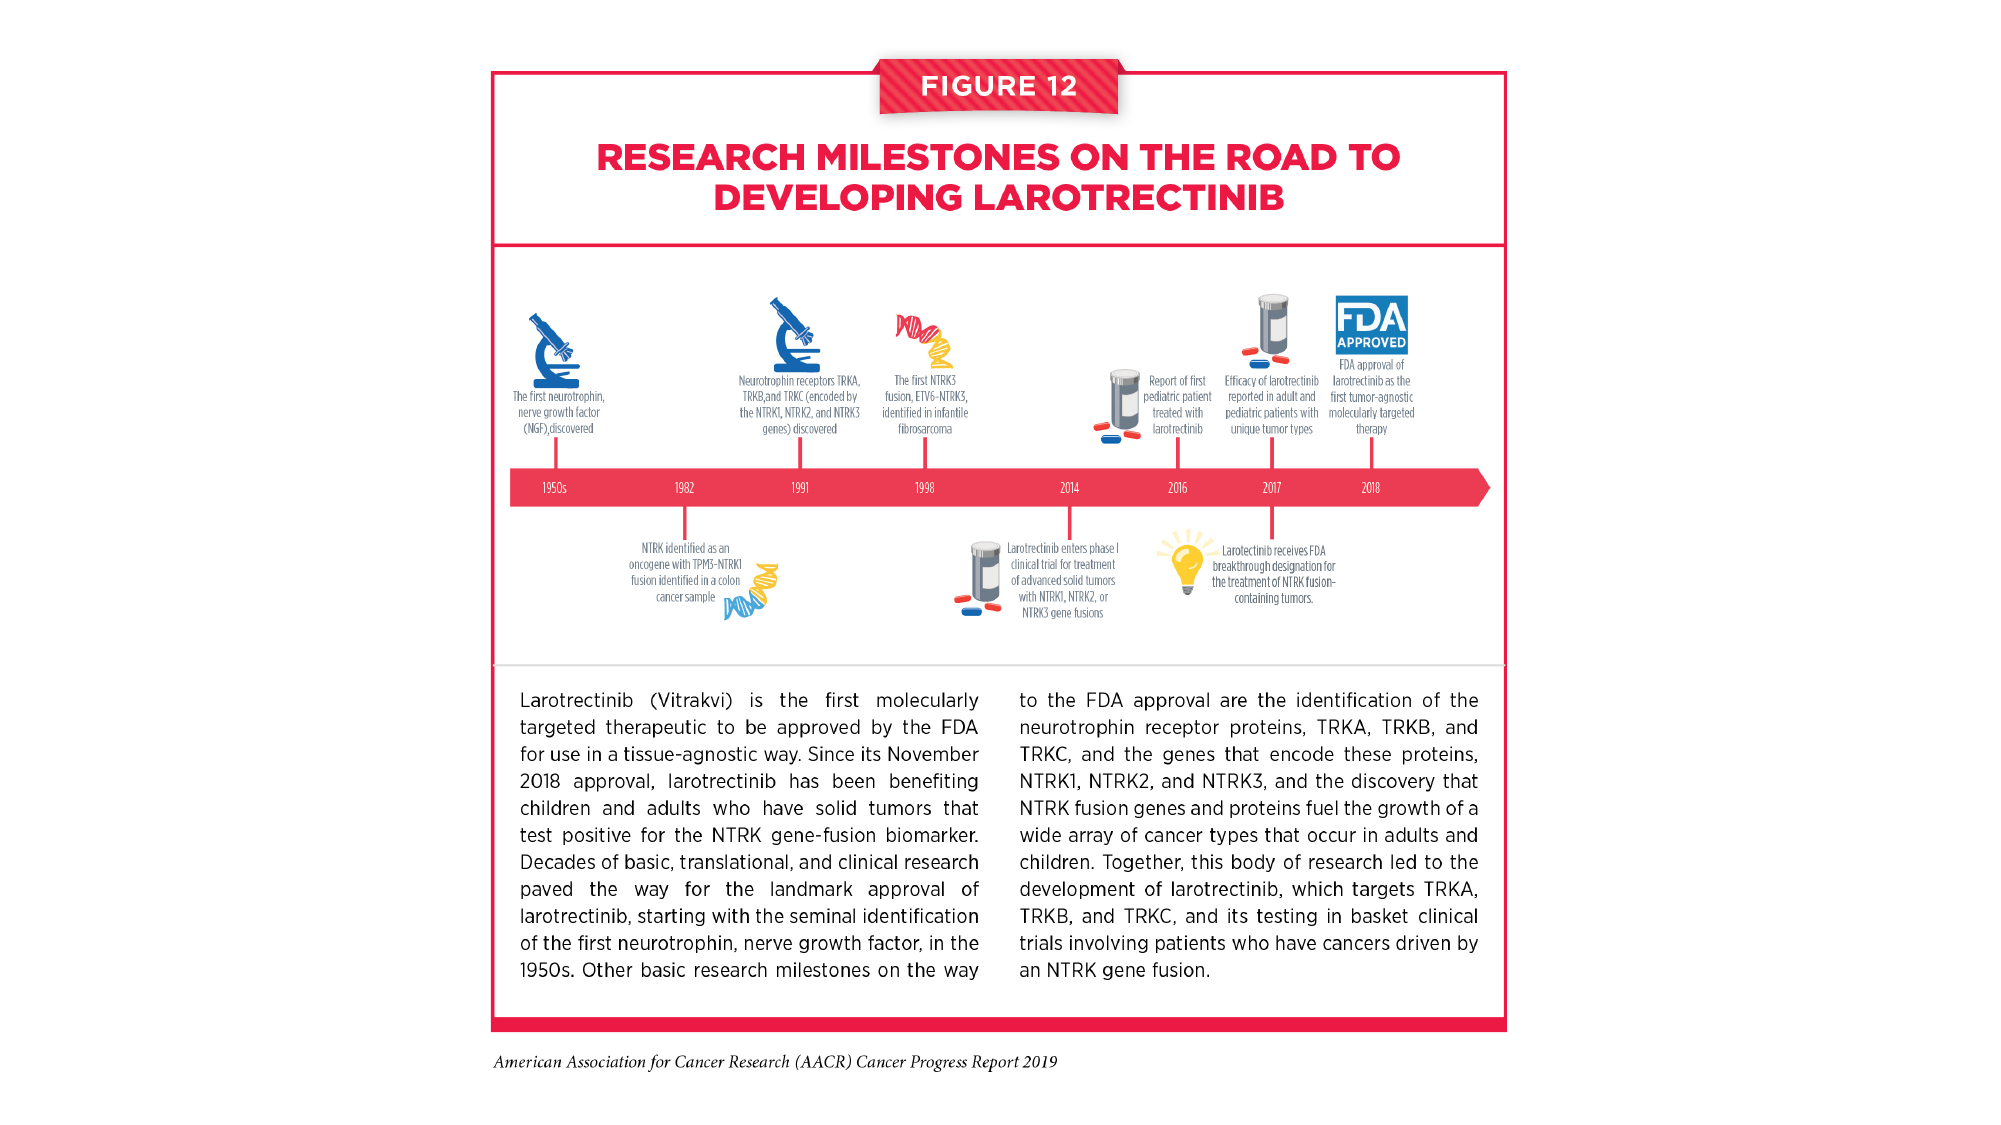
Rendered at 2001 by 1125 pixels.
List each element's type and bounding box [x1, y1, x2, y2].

picture [457, 26, 1543, 1098]
